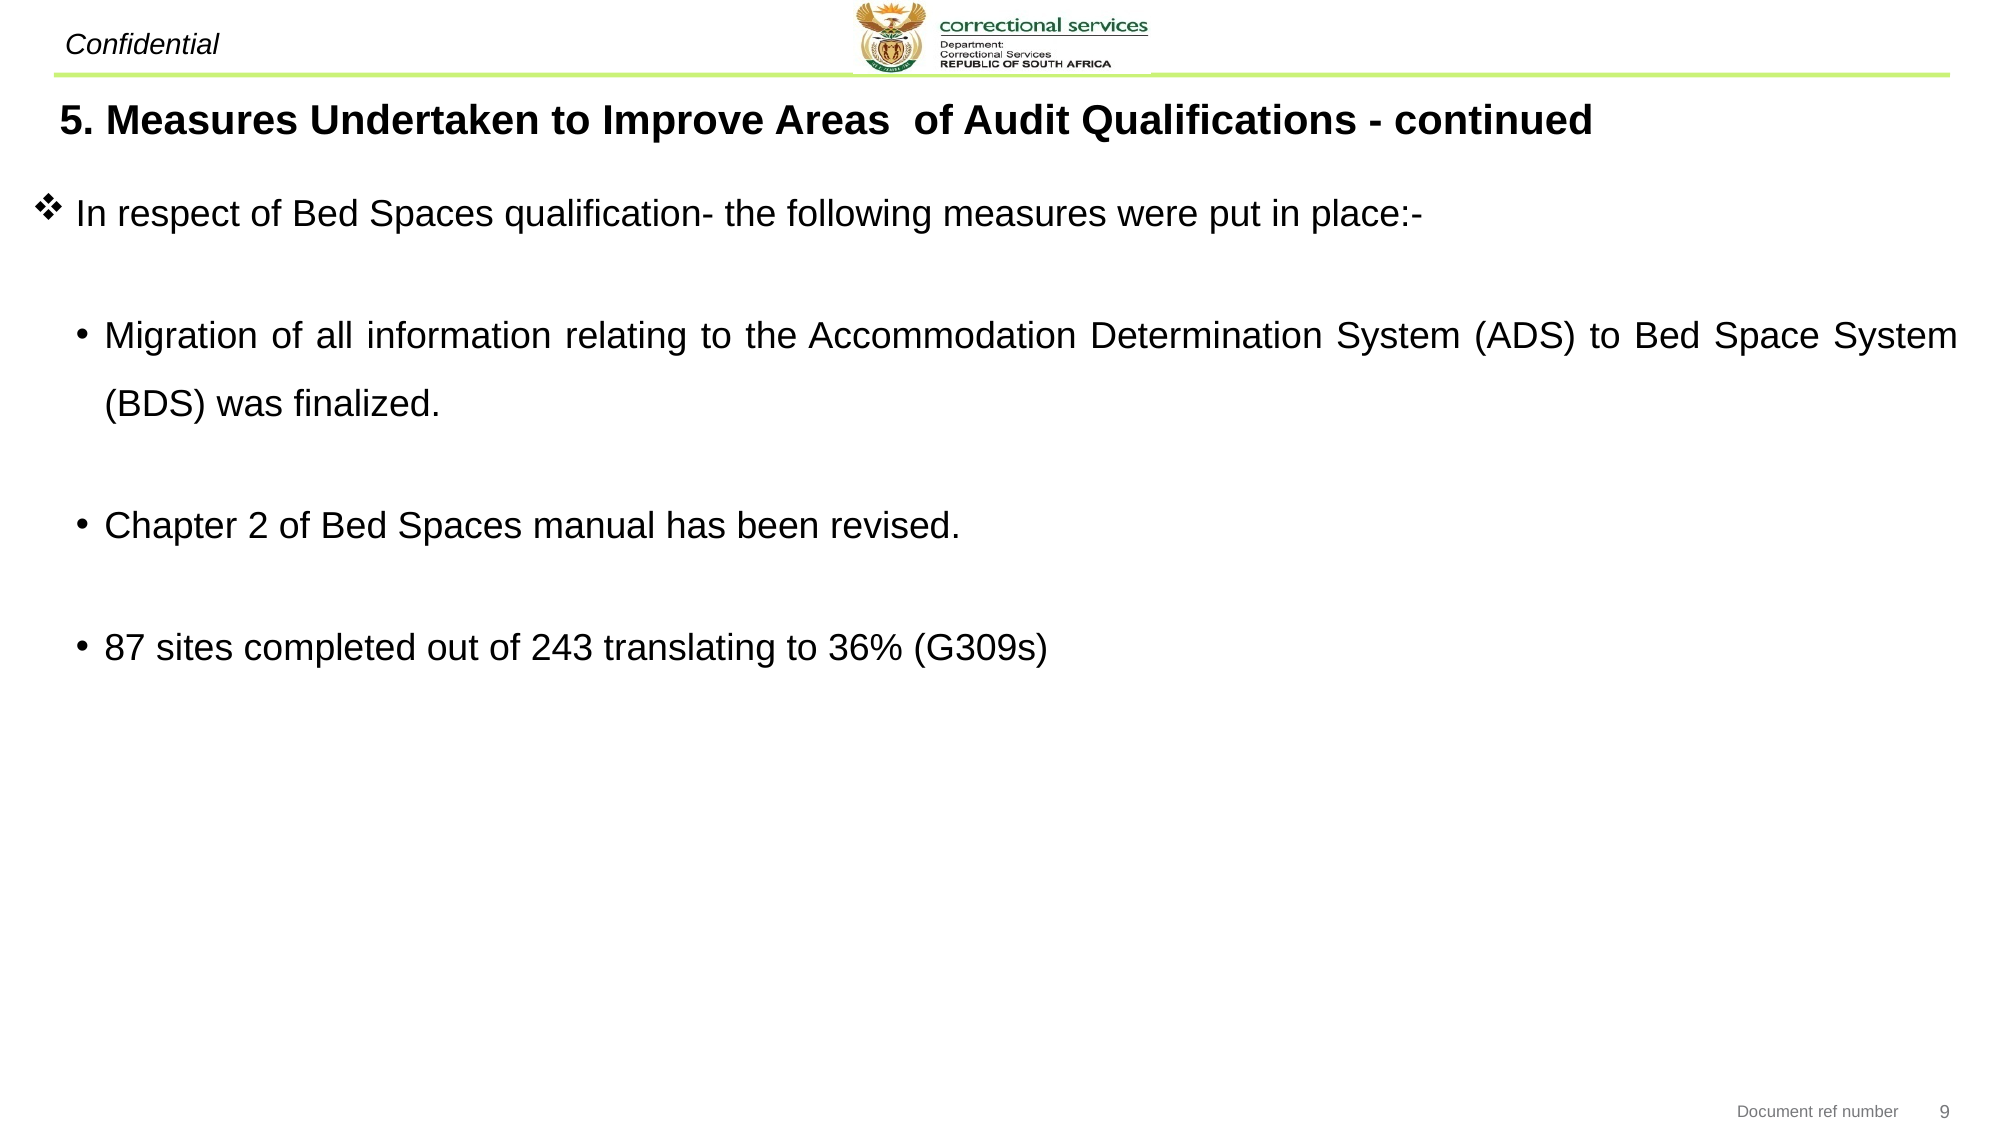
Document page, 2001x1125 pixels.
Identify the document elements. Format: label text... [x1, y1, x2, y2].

list In respect of Bed Spaces qualification- the following measures were put in place:- Migration of all information relating to the Accommodation Determination System (ADS) to Bed Space System (BDS) was finalized. Chapter 2 of Bed Spaces manual has been revised. 87 sites completed out of 243 translating to 36% (G309s) [31, 166, 1960, 824]
picture [853, 0, 1151, 74]
title 5. Measures Undertaken to Improve Areas of Audit Qualifications - continued [46, 91, 1946, 147]
